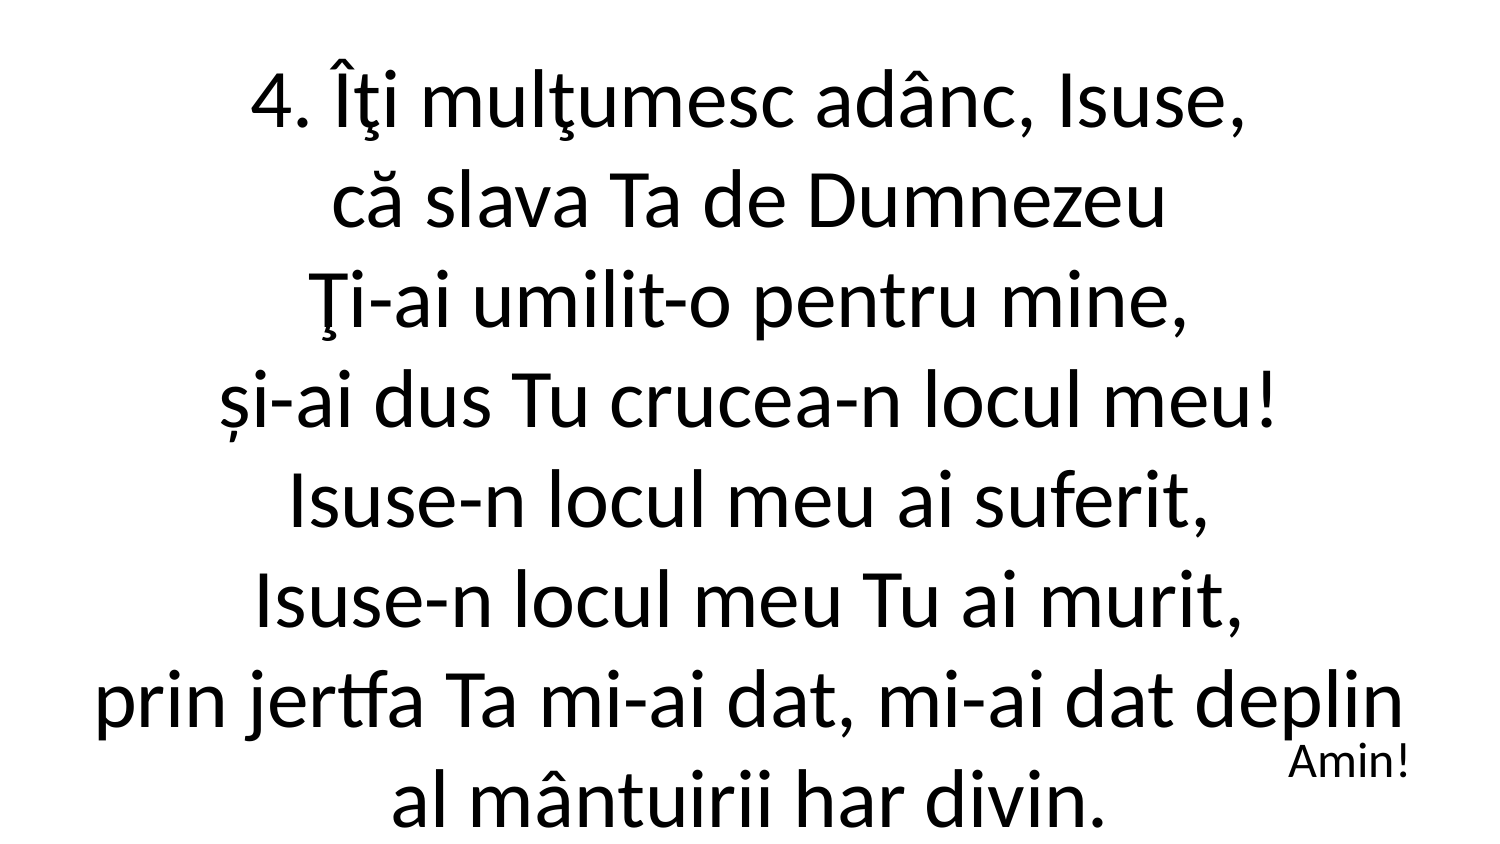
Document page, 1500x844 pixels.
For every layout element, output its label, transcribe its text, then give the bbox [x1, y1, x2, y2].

text_box 4. Îţi mulţumesc adânc, Isuse, că slava Ta de Dumnezeu Ţi-ai umilit-o pentru mine, și-ai dus Tu crucea-n locul meu! Isuse-n locul meu ai suferit, Isuse-n locul meu Tu ai murit, prin jertfa Ta mi-ai dat, mi-ai dat deplin al mântuirii har divin. [78, 0, 1422, 844]
text_box Amin! [1273, 674, 1427, 795]
